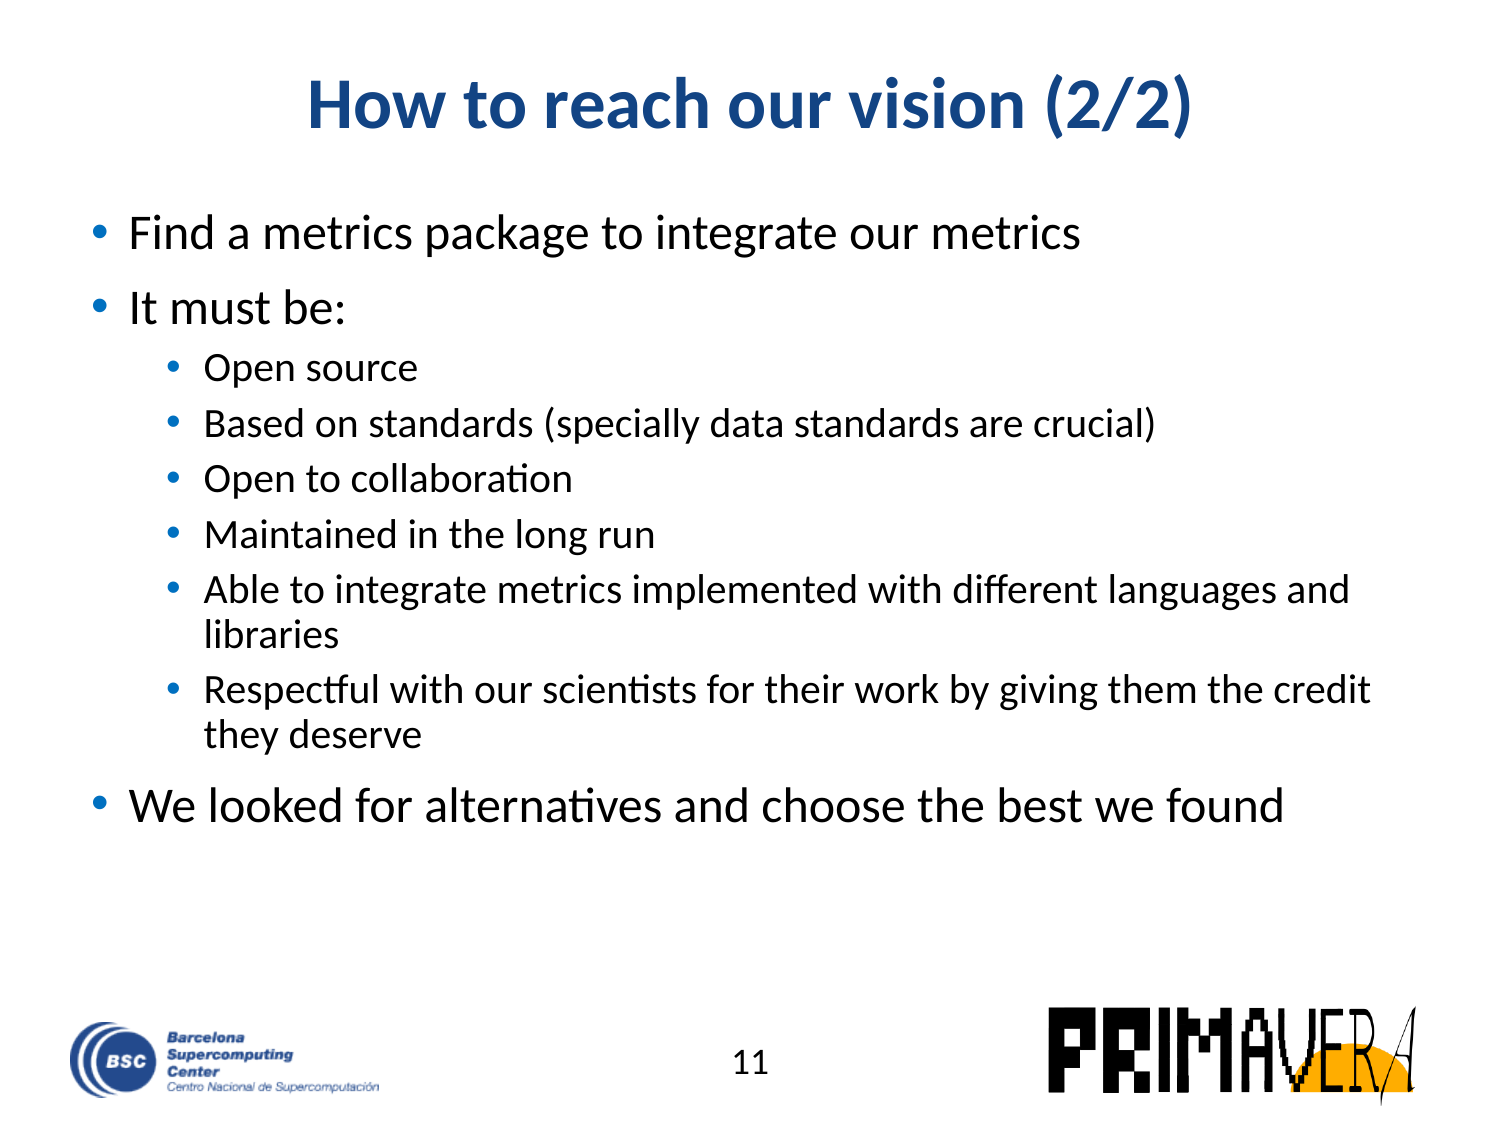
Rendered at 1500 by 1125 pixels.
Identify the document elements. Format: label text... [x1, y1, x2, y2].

title How to reach our vision (2/2) [76, 35, 1427, 174]
list Find a metrics package to integrate our metrics It must be: Open source Based on standards (specially data standards are crucial) Open to collaboration Maintained in the long run Able to integrate metrics implemented with different languages and libraries Respectful with our scientists for their work by giving them the credit they deserve We looked for alternatives and choose the best we found [76, 199, 1427, 993]
picture [70, 1022, 379, 1098]
picture [1034, 991, 1430, 1106]
